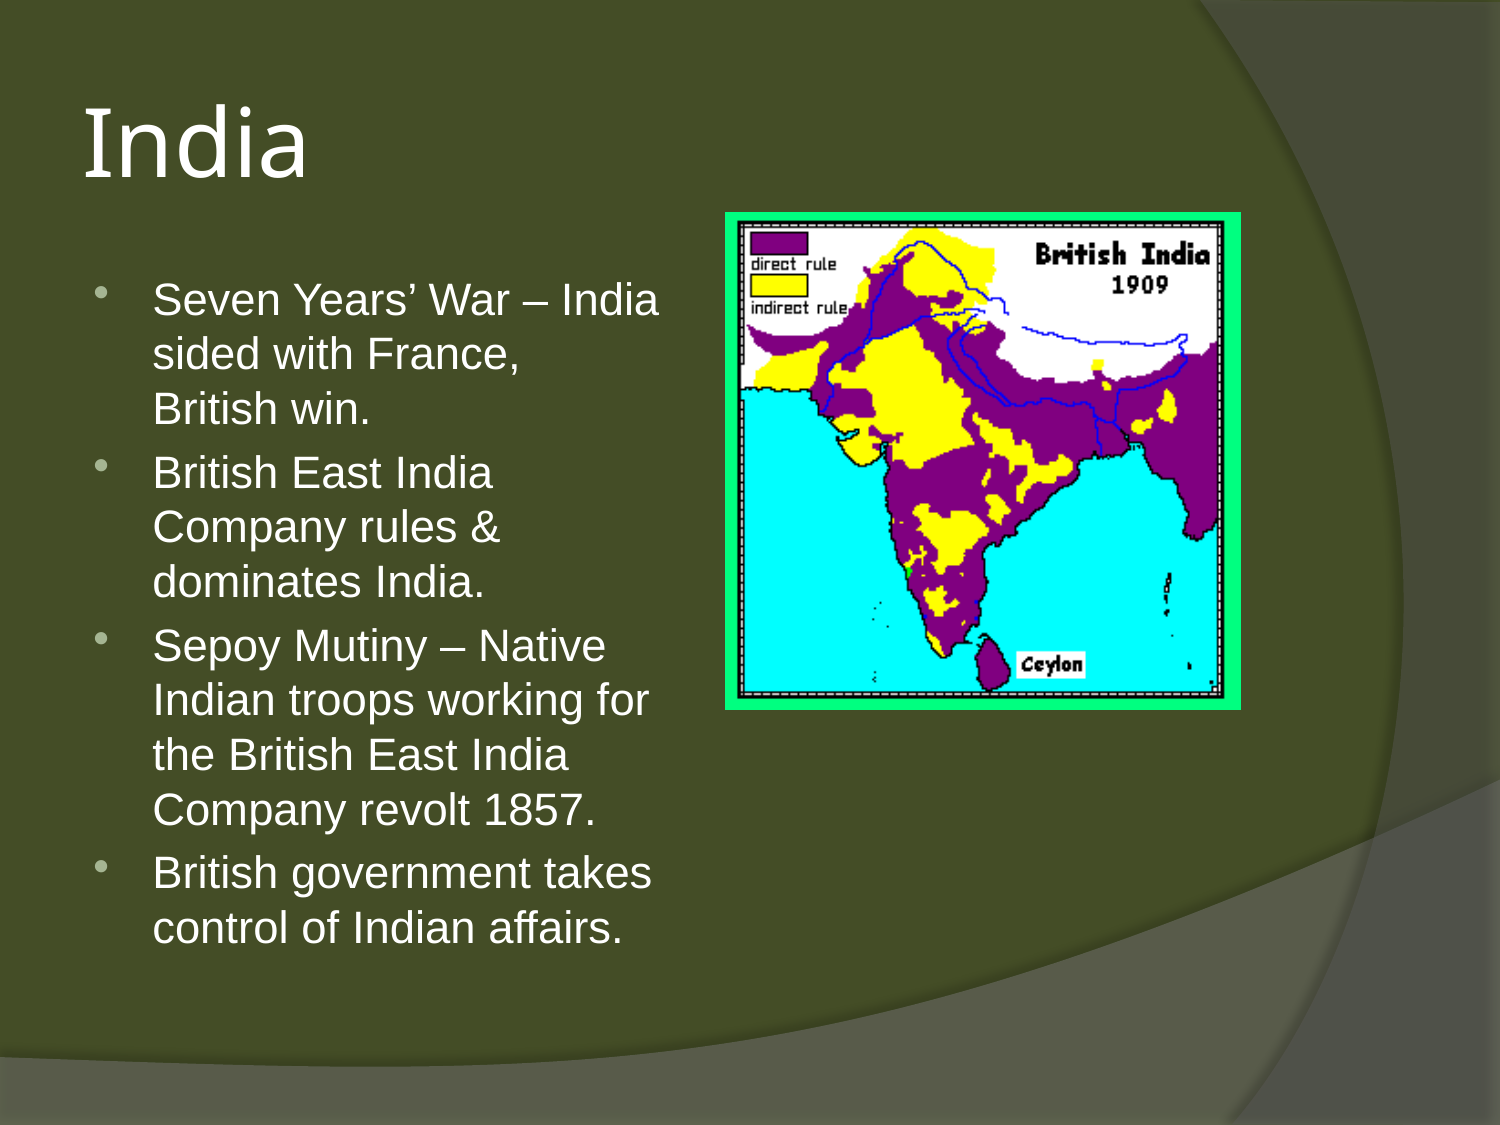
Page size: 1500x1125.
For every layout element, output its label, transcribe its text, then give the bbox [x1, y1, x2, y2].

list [724, 212, 1241, 710]
list Seven Years’ War – India sided with France, British win. British East India Company rules & dominates India. Sepoy Mutiny – Native Indian troops working for the British East India Company revolt 1857. British government takes control of Indian affairs. [75, 262, 675, 1005]
title India [75, 45, 1300, 233]
